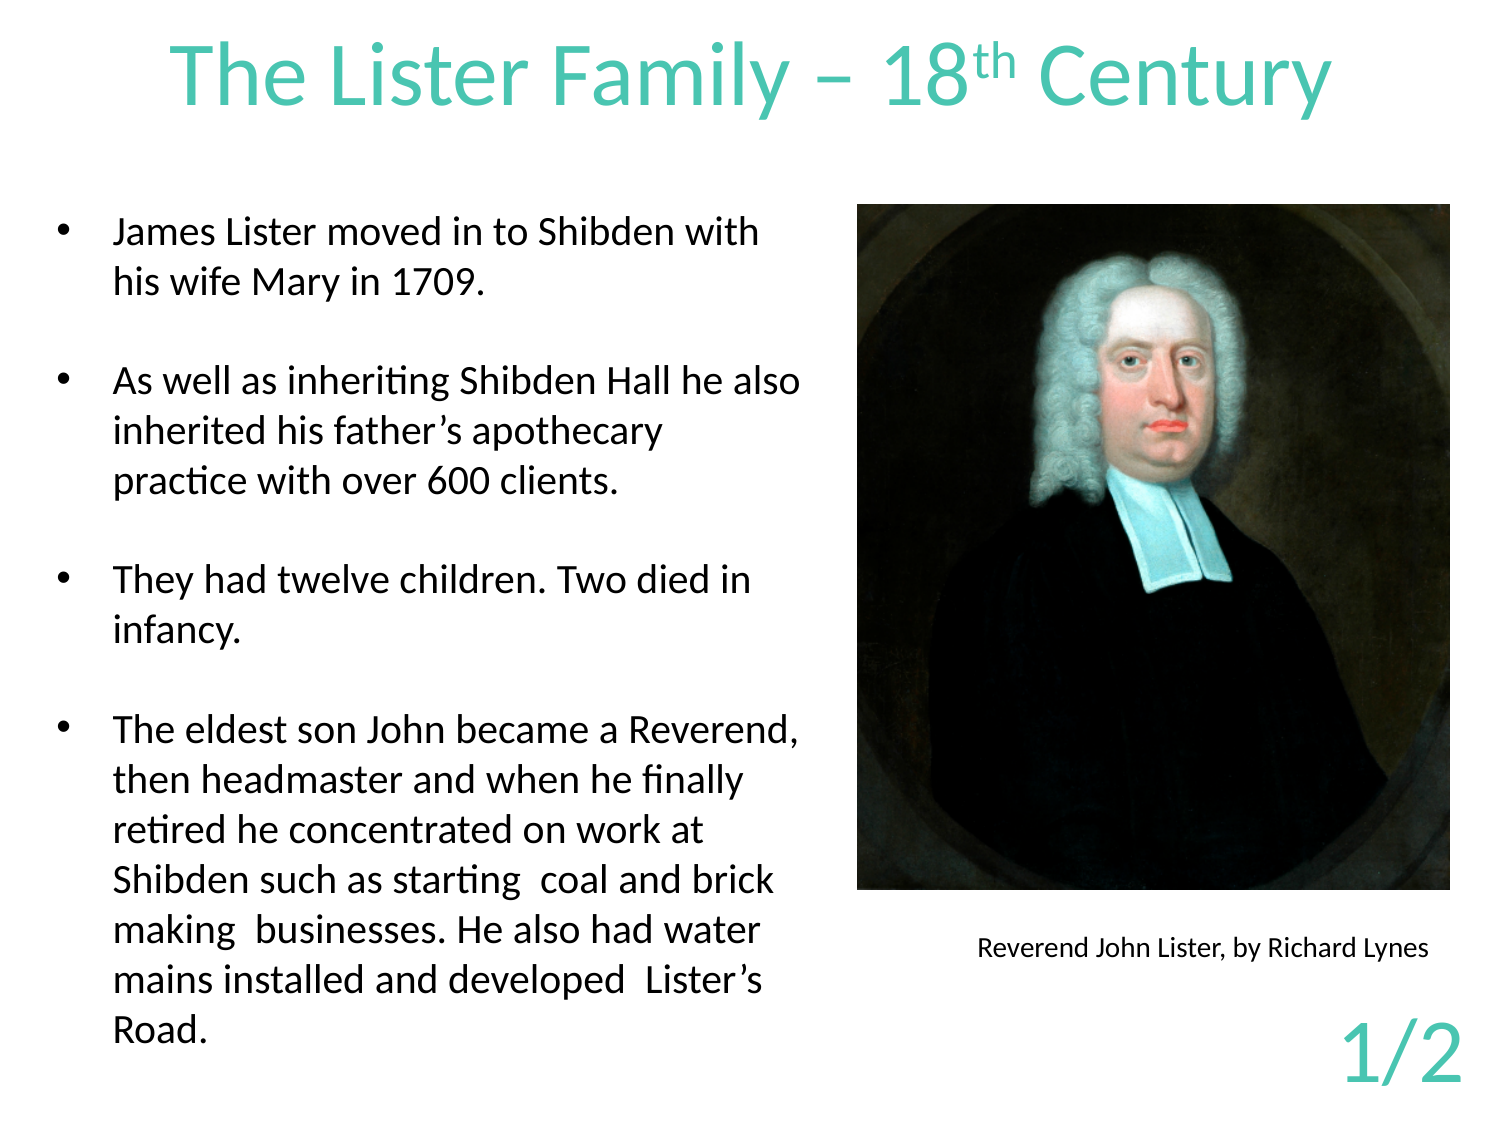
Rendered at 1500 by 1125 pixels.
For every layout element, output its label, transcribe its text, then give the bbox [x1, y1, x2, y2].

text_box The Lister Family – 18th Century [76, 0, 1427, 163]
list James Lister moved in to Shibden with his wife Mary in 1709. As well as inheriting Shibden Hall he also inherited his father’s apothecary practice with over 600 clients. They had twelve children. Two died in infancy. The eldest son John became a Reverend, then headmaster and when he finally retired he concentrated on work at Shibden such as starting coal and brick making businesses. He also had water mains installed and developed Lister’s Road. [41, 196, 821, 1015]
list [857, 204, 1451, 890]
text_box Reverend John Lister, by Richard Lynes [962, 920, 1449, 971]
text_box 1/2 [1316, 952, 1485, 1125]
